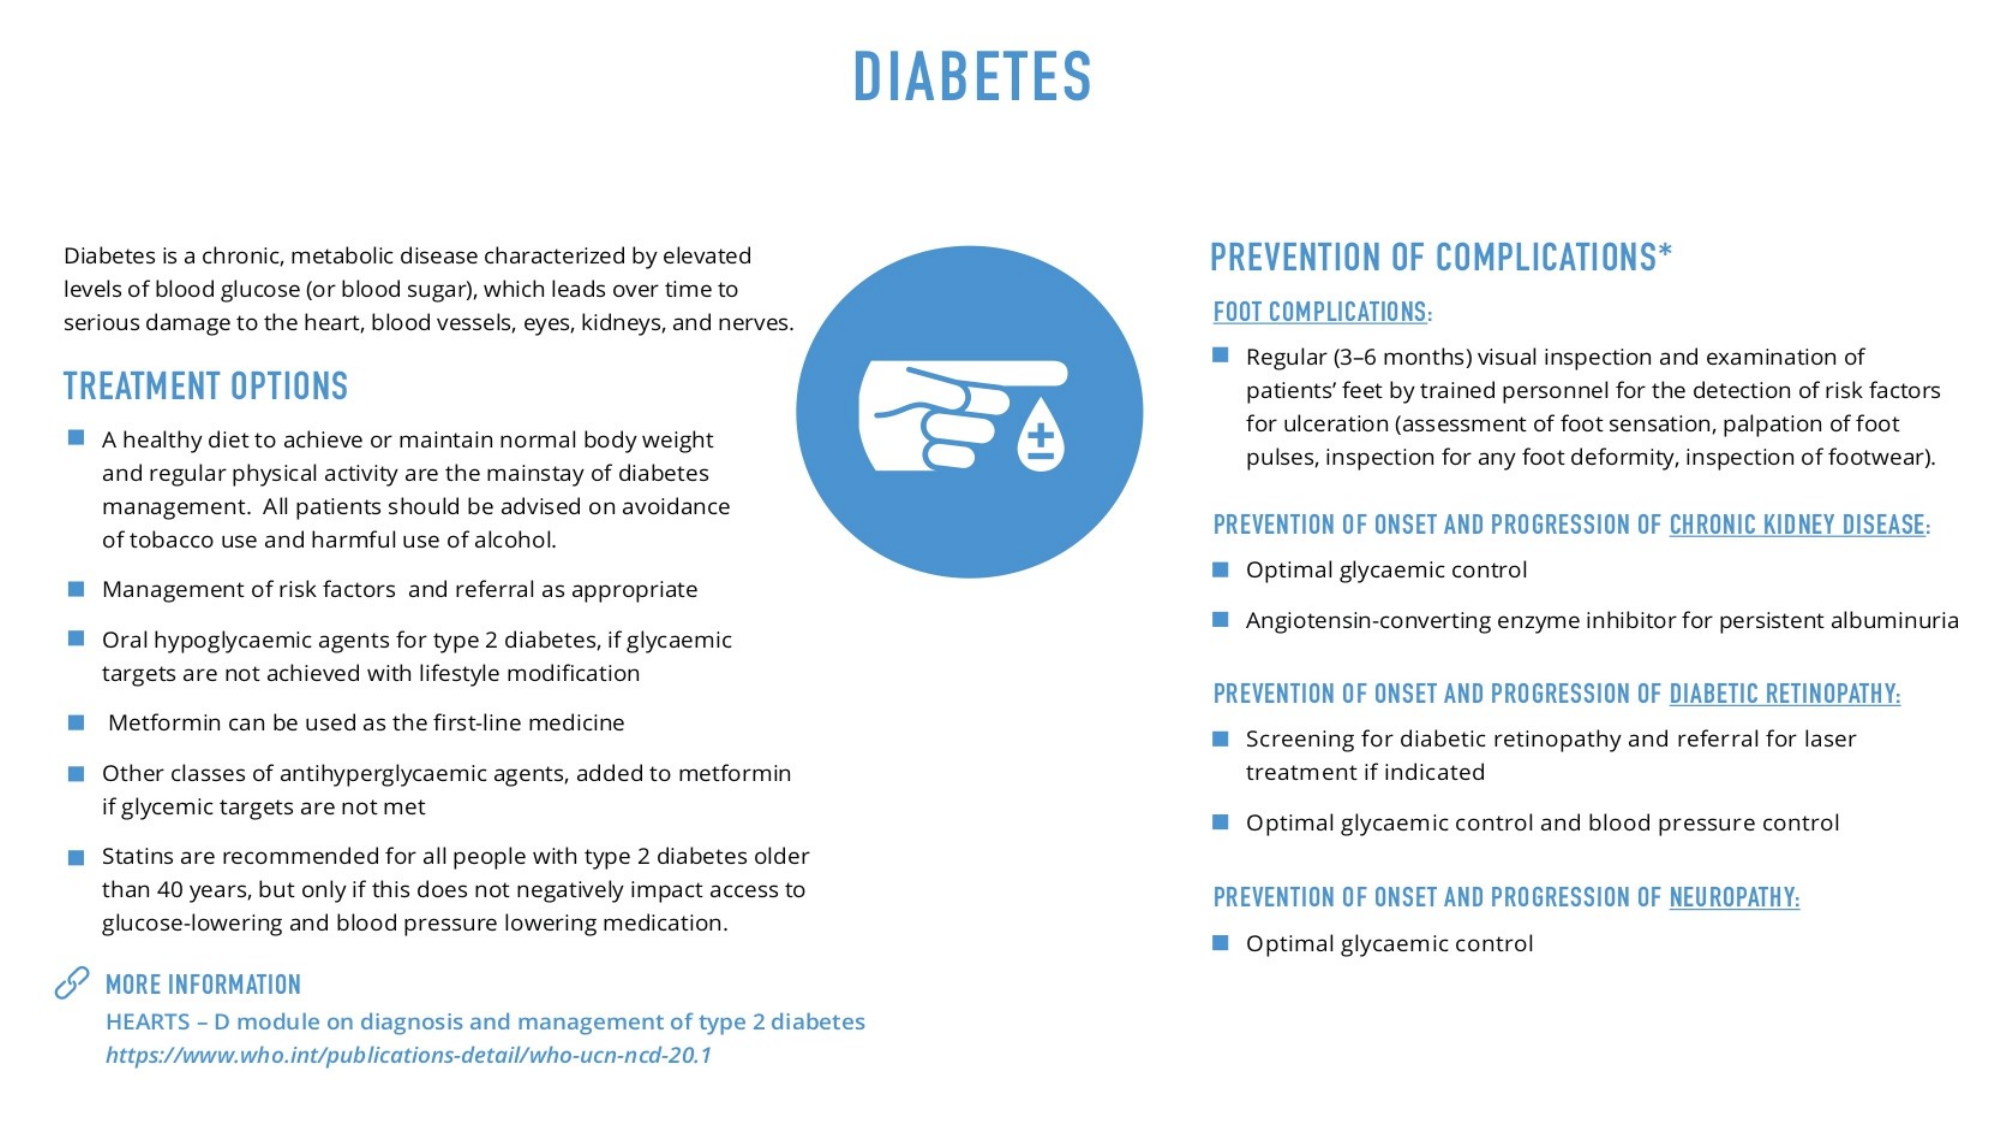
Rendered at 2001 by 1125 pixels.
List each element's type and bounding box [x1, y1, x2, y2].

list [0, 0, 2000, 1125]
